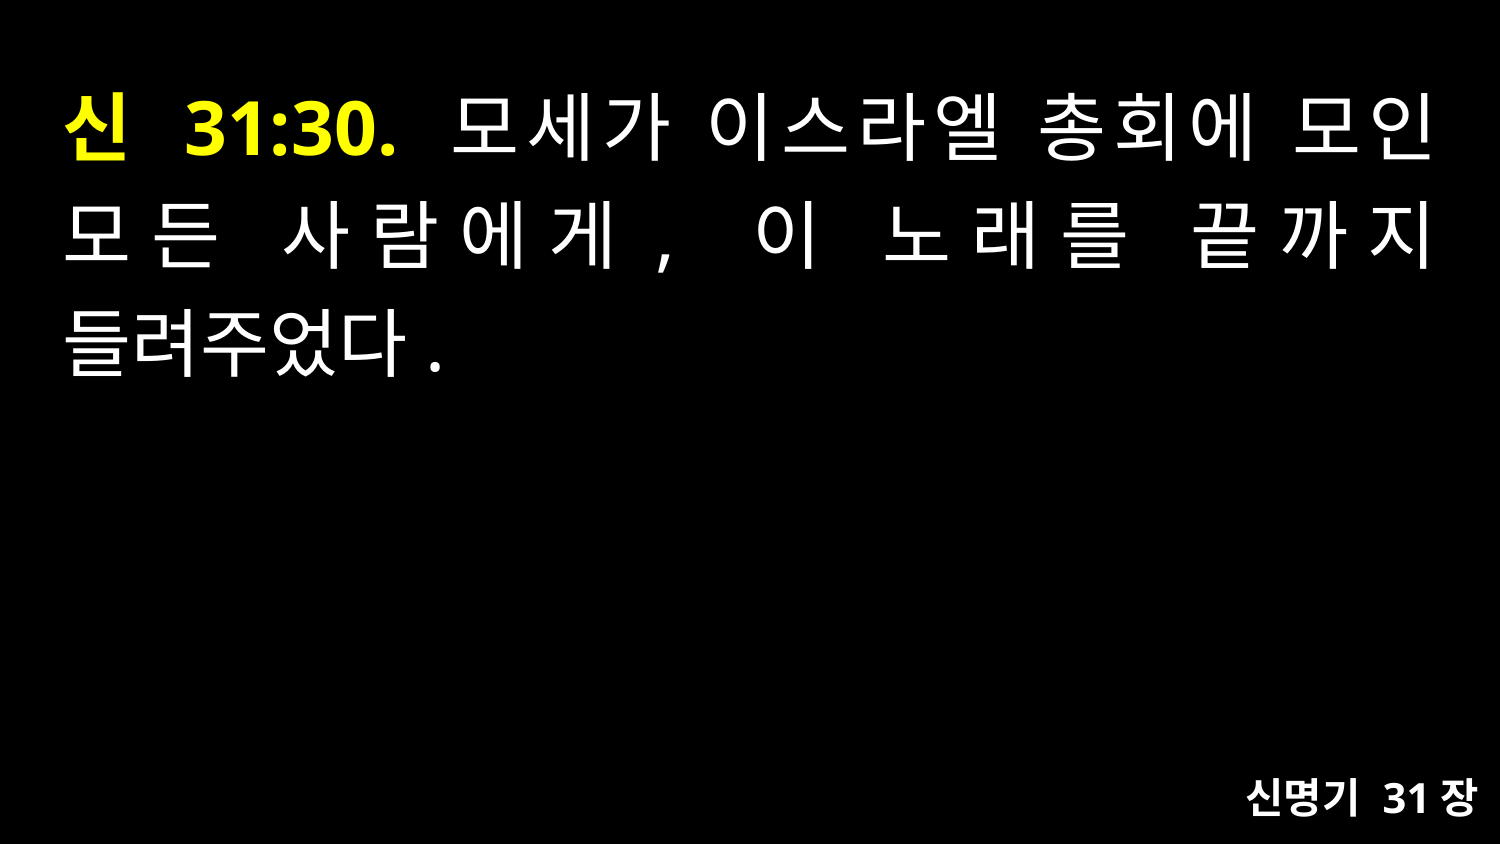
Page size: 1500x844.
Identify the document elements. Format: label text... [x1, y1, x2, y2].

title 신 31:30. 모세가 이스라엘 총회에 모인 모든 사람에게, 이 노래를 끝까지 들려주었다. [0, 0, 1500, 844]
subtitle 신명기 31장 [916, 770, 1500, 844]
